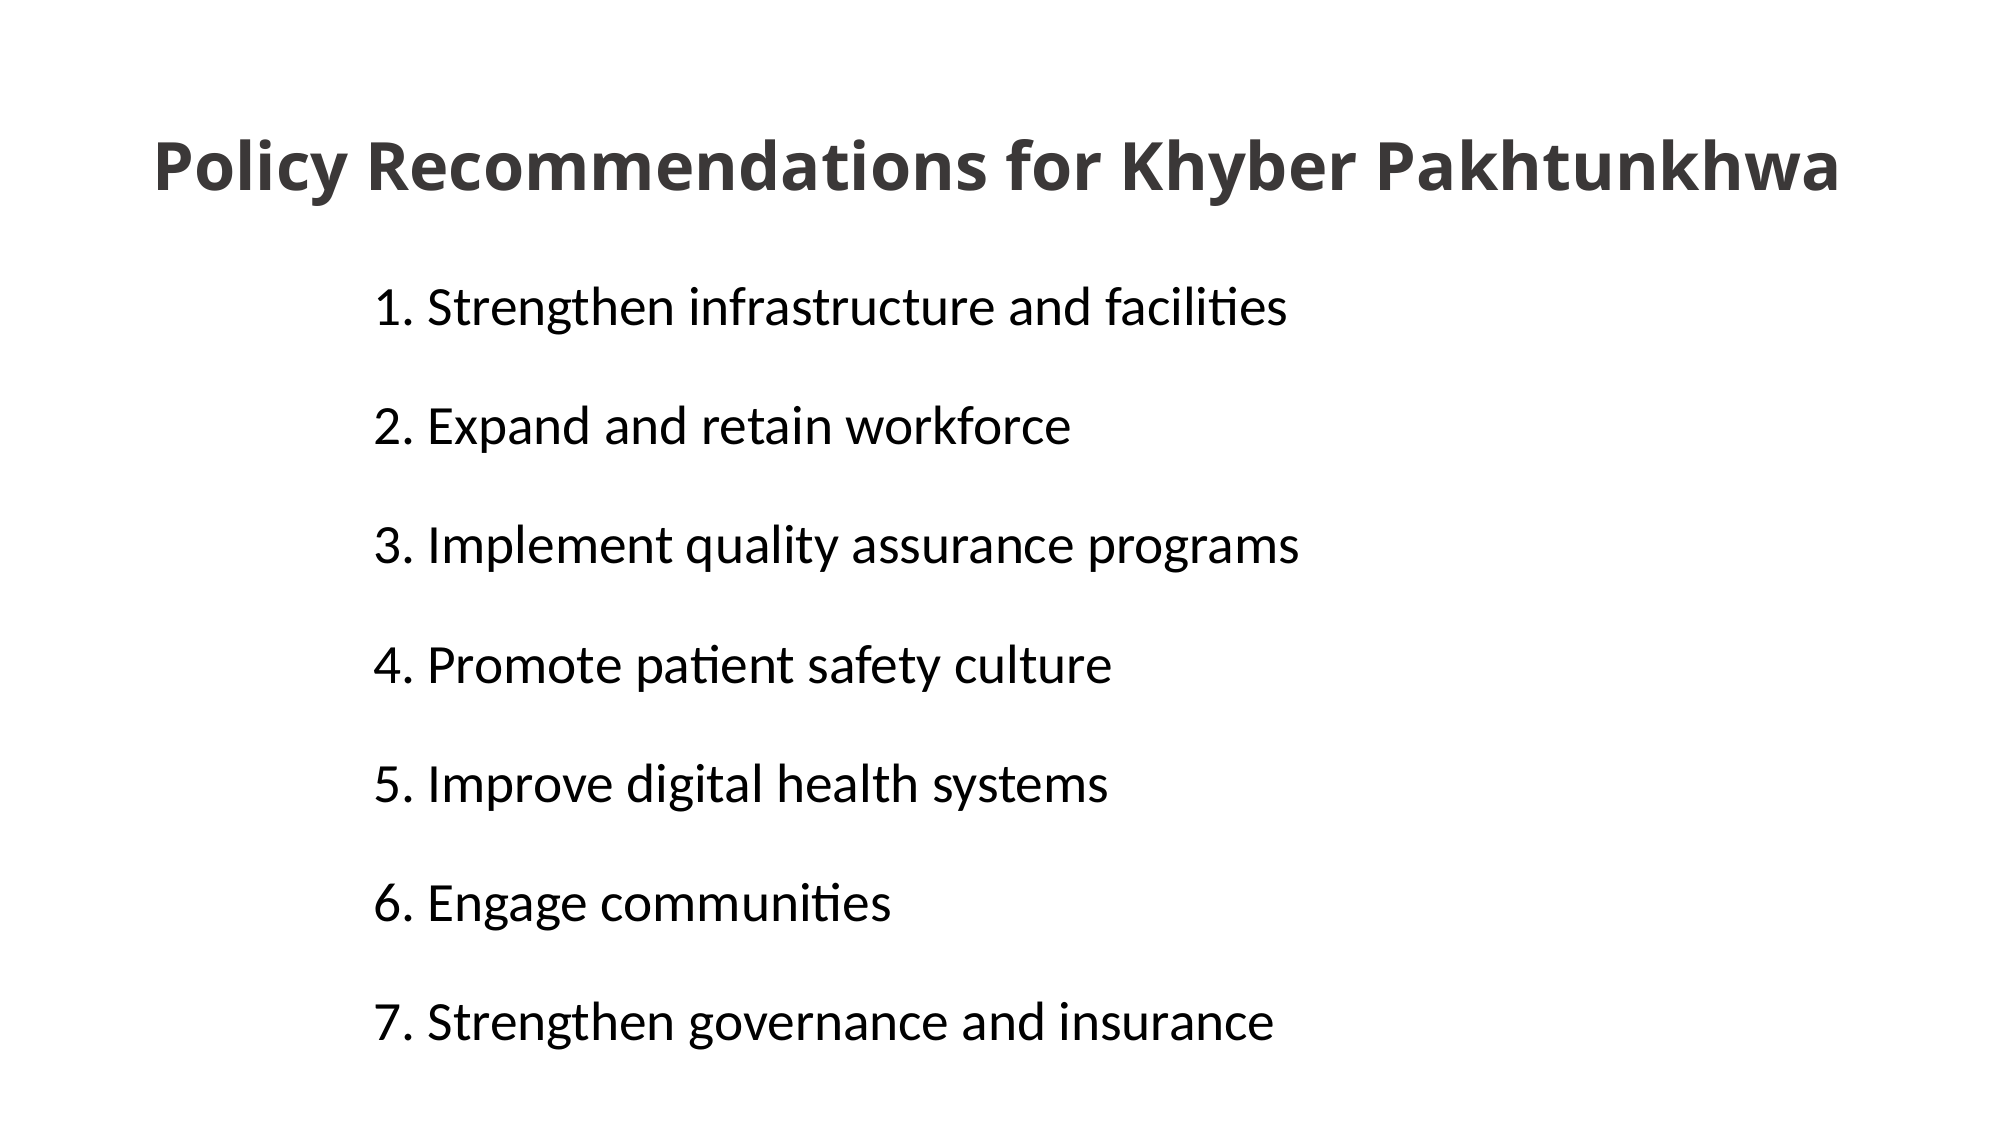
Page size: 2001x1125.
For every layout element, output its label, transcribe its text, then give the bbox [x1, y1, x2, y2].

list 1. Strengthen infrastructure and facilities 2. Expand and retain workforce 3. Implement quality assurance programs 4. Promote patient safety culture 5. Improve digital health systems 6. Engage communities 7. Strengthen governance and insurance [358, 229, 1863, 1066]
title Policy Recommendations for Khyber Pakhtunkhwa [137, 59, 1863, 278]
